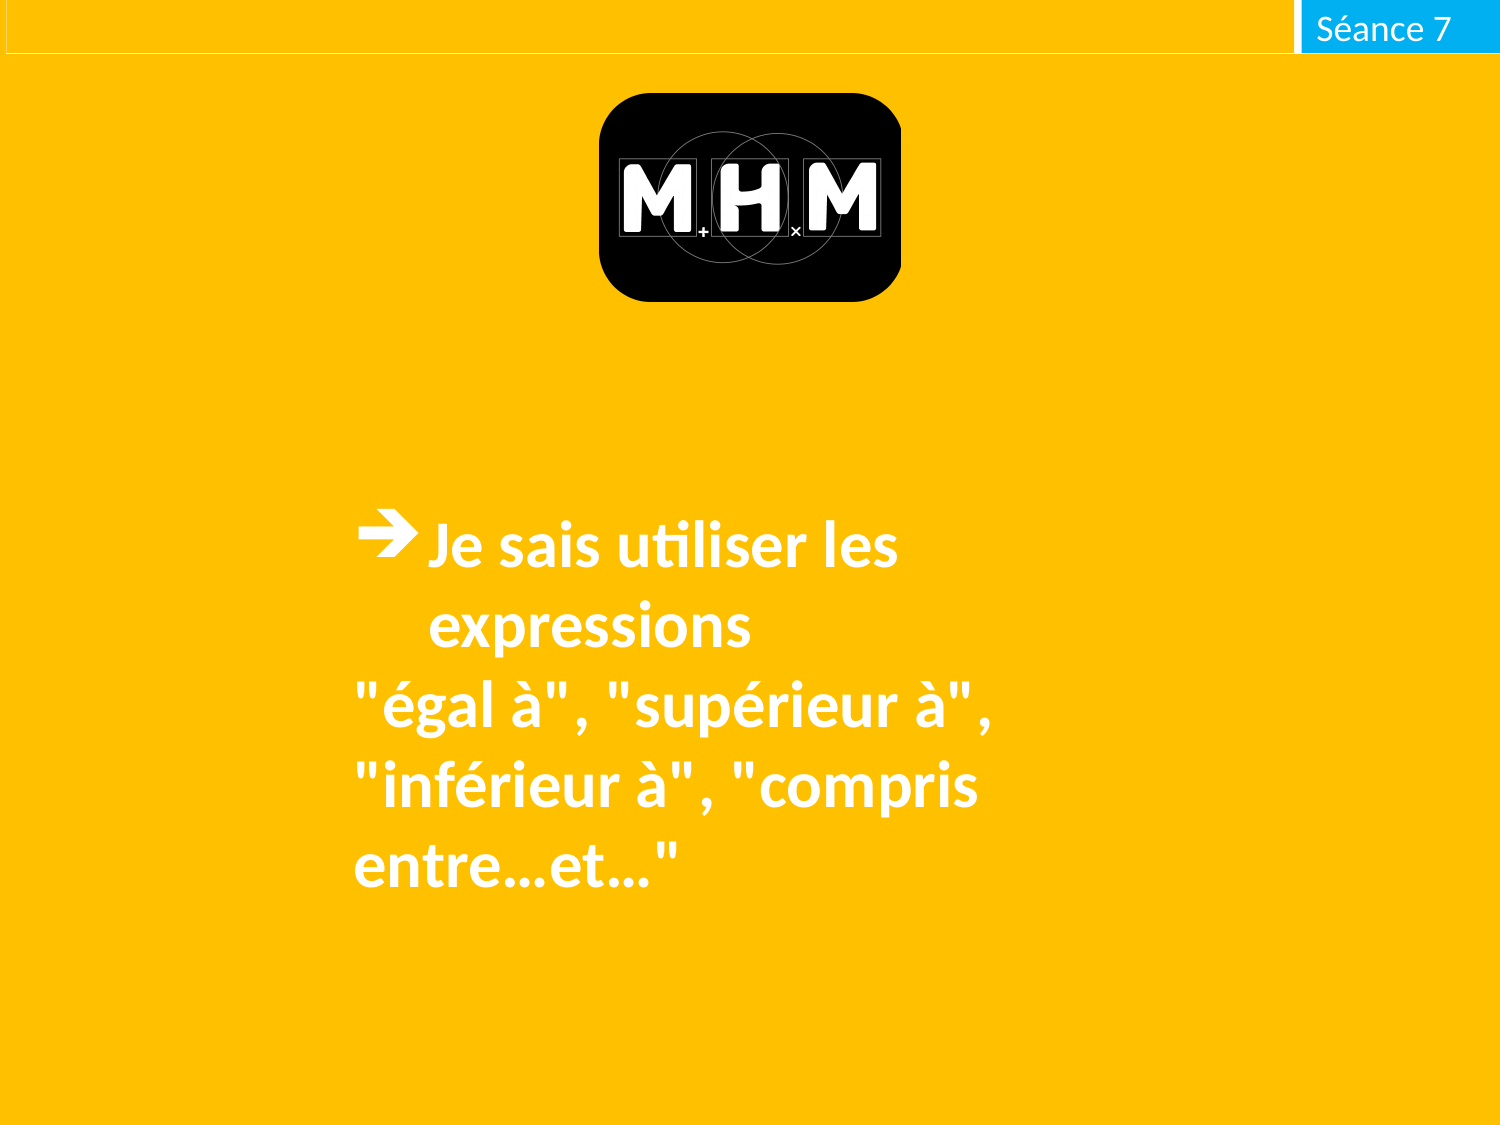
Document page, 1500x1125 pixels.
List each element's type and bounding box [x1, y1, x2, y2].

text_box [0, 54, 1500, 1125]
